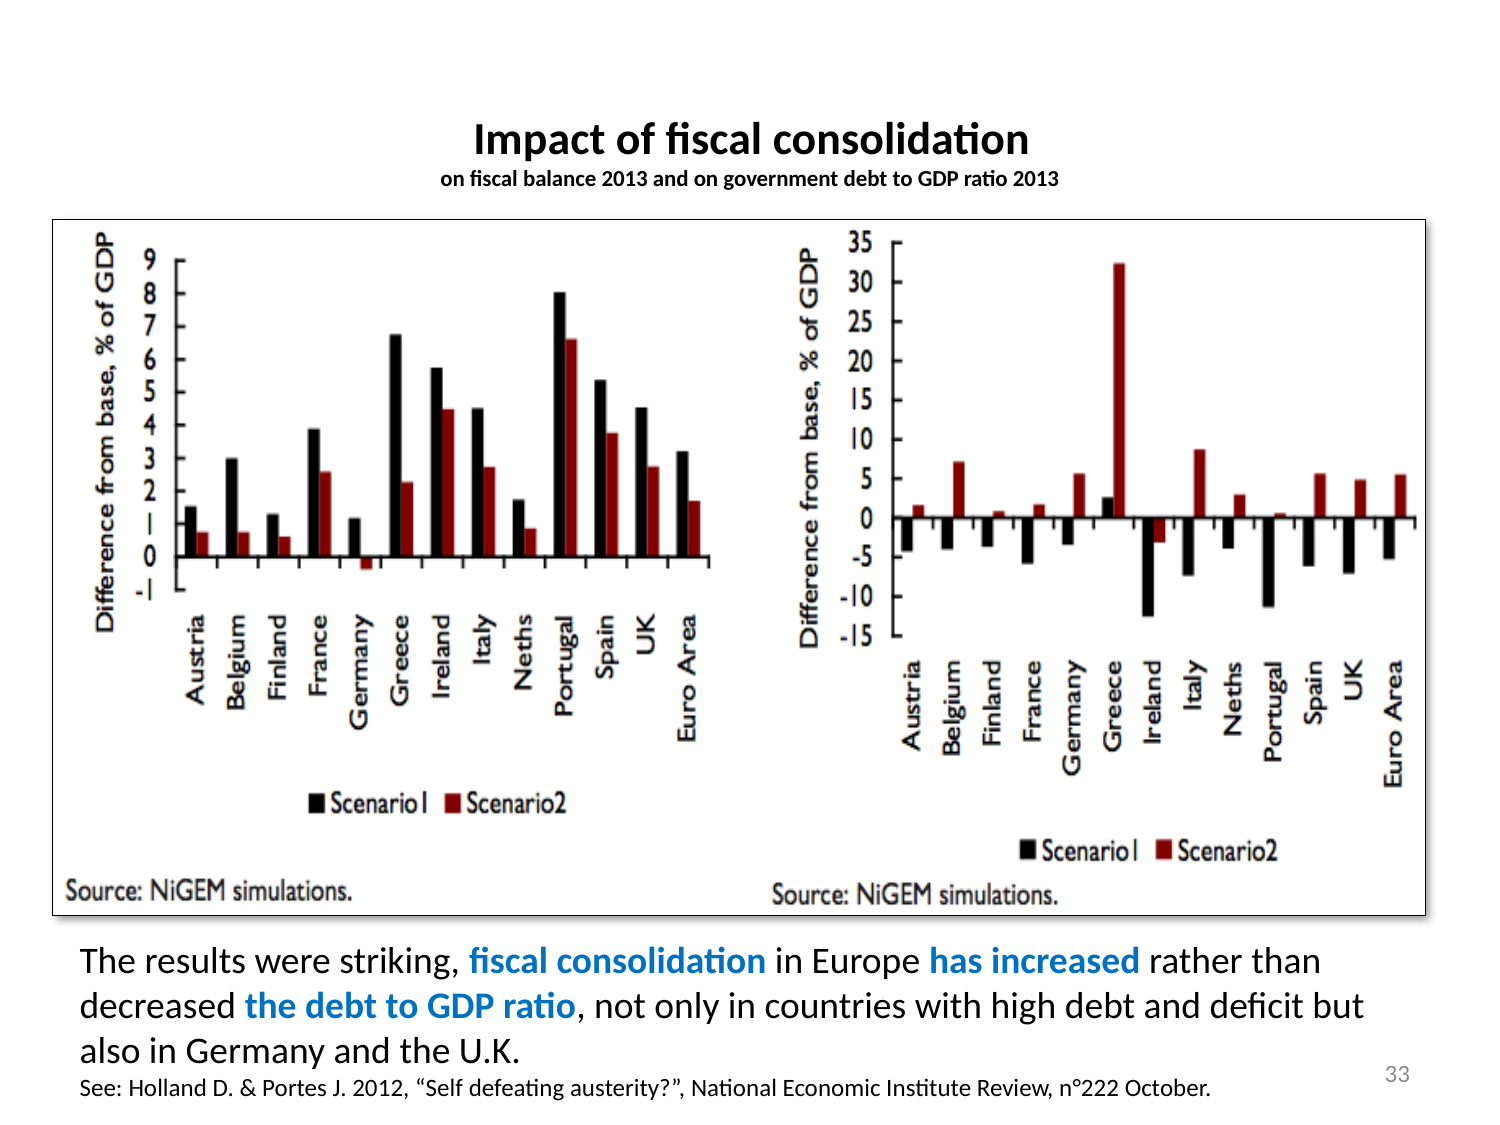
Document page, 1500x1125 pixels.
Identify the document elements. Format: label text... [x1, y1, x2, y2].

text_box The results were striking, fiscal consolidation in Europe has increased rather than decreased the debt to GDP ratio, not only in countries with high debt and deficit but also in Germany and the U.K. See: Holland D. & Portes J. 2012, “Self defeating austerity?”, National Economic Institute Review, n°222 October. [64, 928, 1436, 1125]
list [52, 219, 1426, 915]
title Impact of fiscal consolidation on fiscal balance 2013 and on government debt to GDP ratio 2013 [74, 44, 1426, 217]
slide_number 33 [1074, 1042, 1425, 1103]
